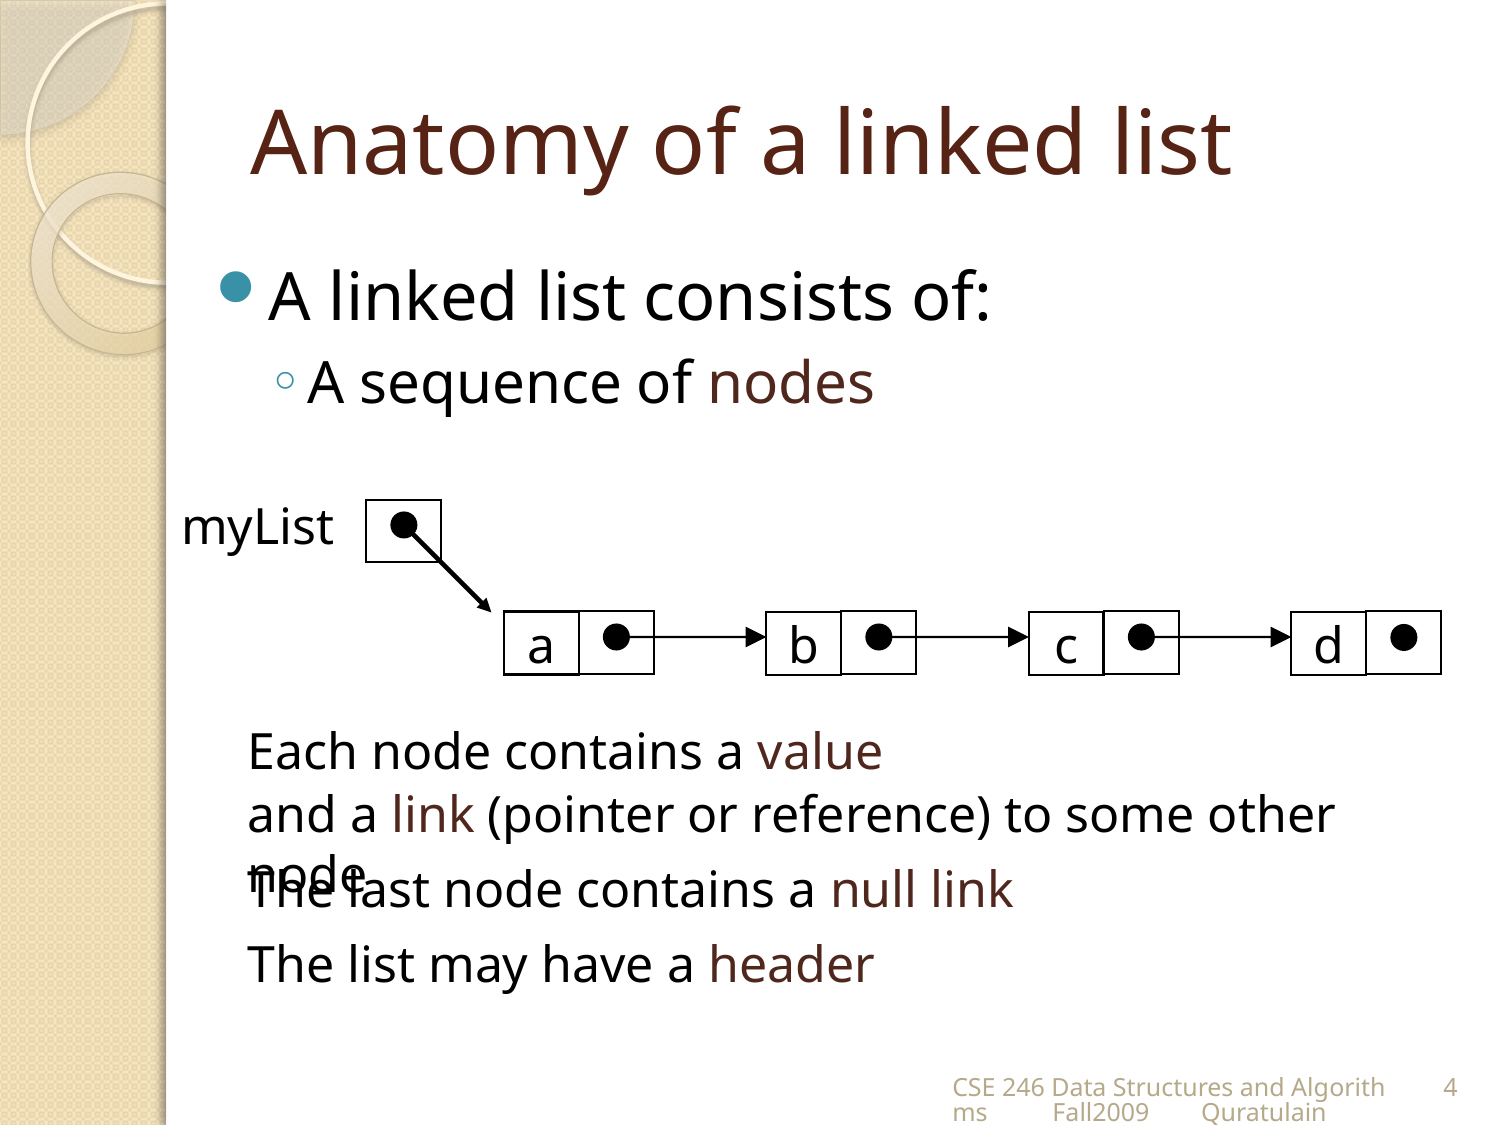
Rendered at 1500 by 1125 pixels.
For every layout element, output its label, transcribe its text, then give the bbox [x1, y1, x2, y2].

list A linked list consists of: A sequence of nodes [187, 246, 1463, 484]
footer CSE 246 Data Structures and Algorithms Fall2009 Quratulain [937, 1034, 1413, 1113]
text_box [503, 611, 1367, 676]
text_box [1368, 610, 1442, 675]
text_box The list may have a header [232, 924, 1383, 1000]
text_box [603, 624, 1292, 650]
text_box and a link (pointer or reference) to some other node [232, 774, 1371, 849]
title Anatomy of a linked list [235, 45, 1466, 233]
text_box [166, 487, 492, 613]
text_box Each node contains a value [157, 712, 1258, 788]
text_box The last node contains a null link [232, 849, 1383, 924]
slide_number 4 [1413, 1034, 1488, 1113]
